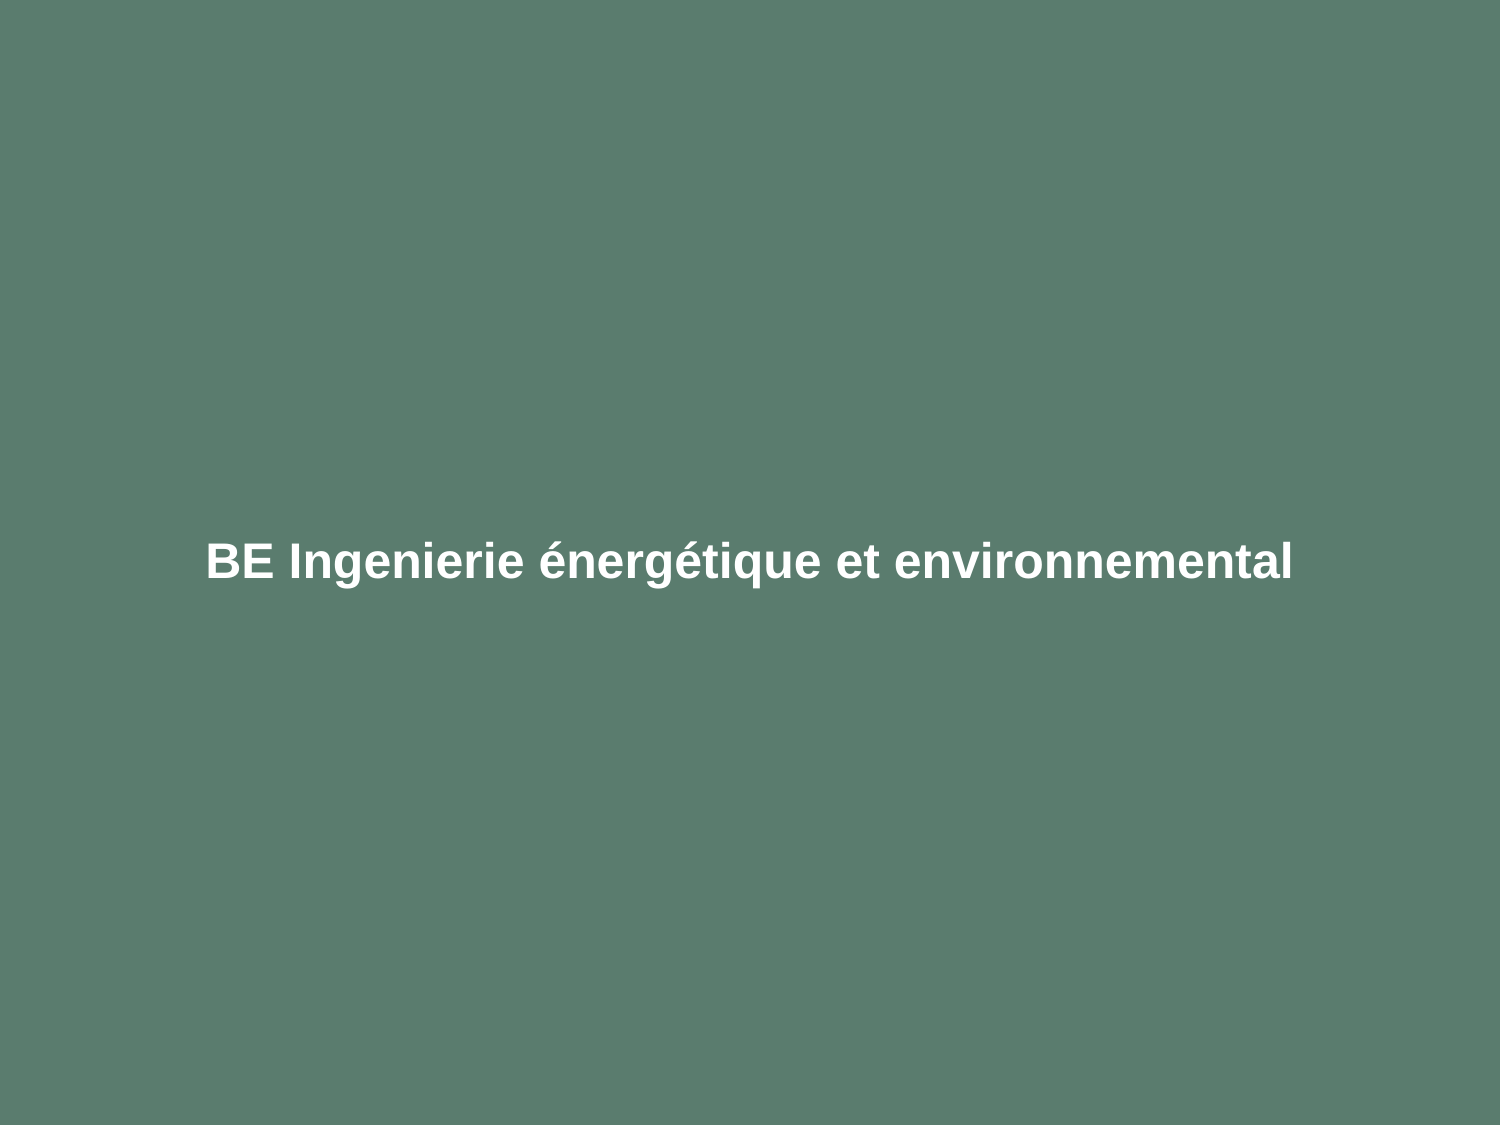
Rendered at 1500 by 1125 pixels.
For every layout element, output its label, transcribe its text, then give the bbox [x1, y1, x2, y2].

list BE Ingenierie énergétique et environnemental [181, 520, 1319, 605]
